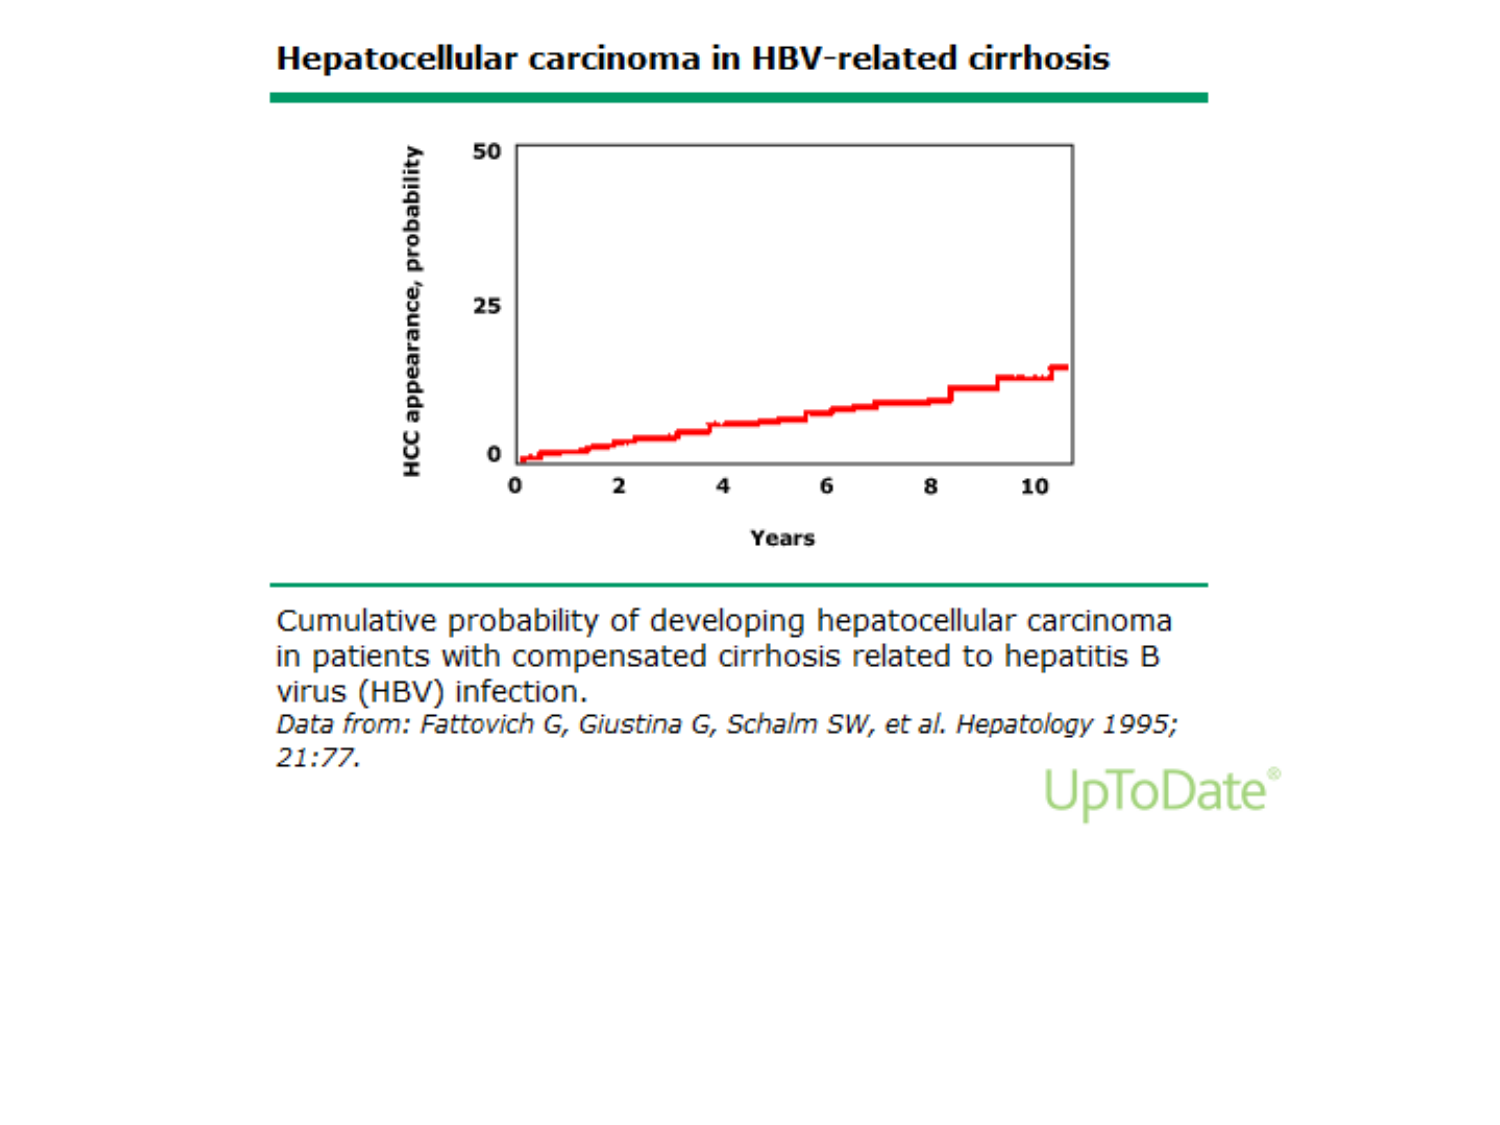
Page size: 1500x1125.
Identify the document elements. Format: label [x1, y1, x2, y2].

picture [210, 0, 1290, 834]
